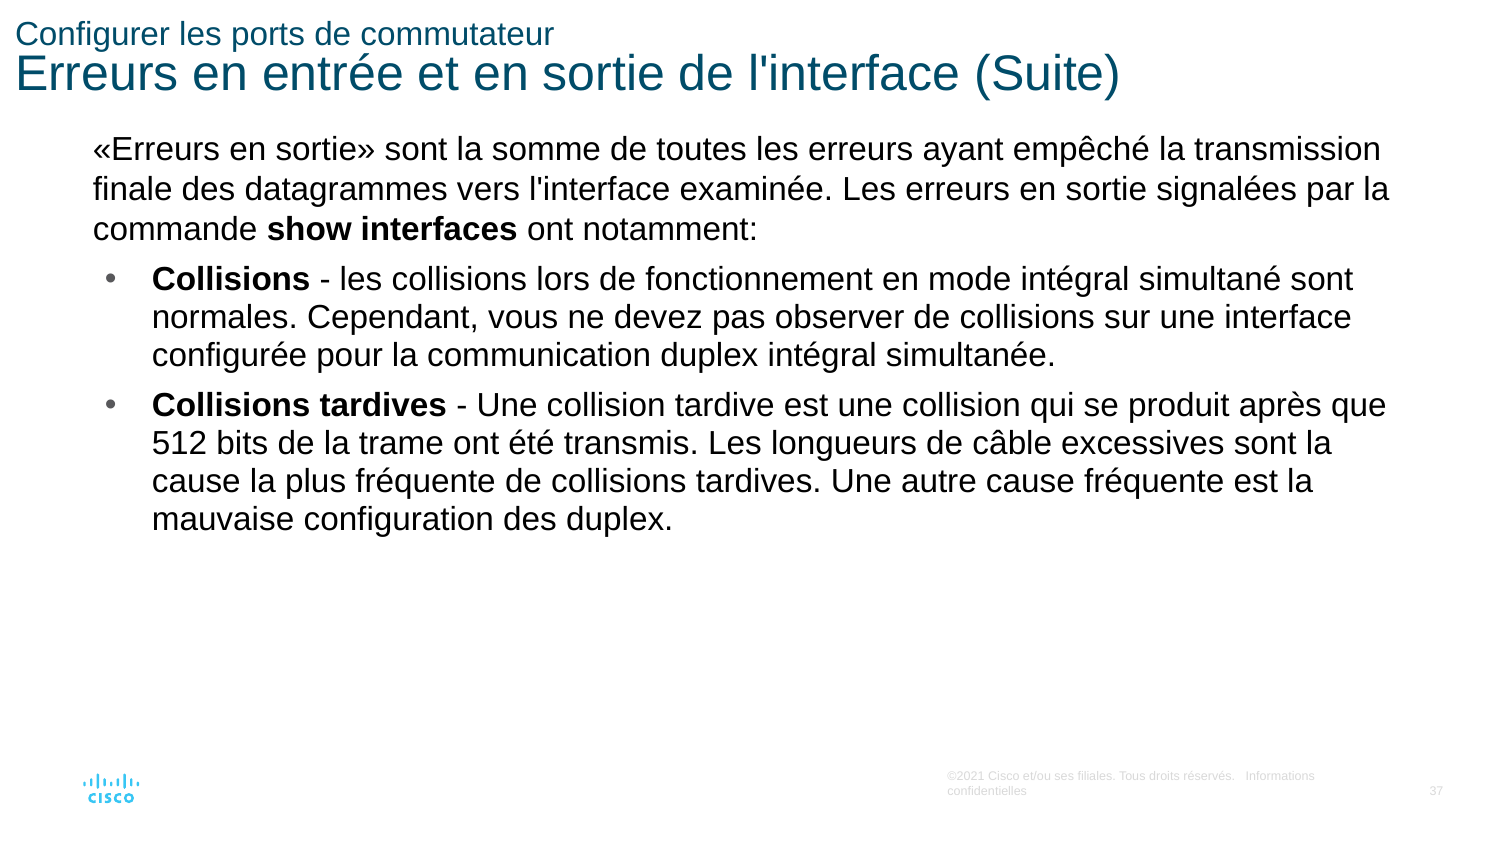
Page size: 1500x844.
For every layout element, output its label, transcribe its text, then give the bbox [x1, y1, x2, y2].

title Configurer les ports de commutateur Erreurs en entrée et en sortie de l'interface (Suite) [0, 0, 1369, 121]
list «Erreurs en sortie» sont la somme de toutes les erreurs ayant empêché la transmission finale des datagrammes vers l'interface examinée. Les erreurs en sortie signalées par la commande show interfaces ont notamment: Collisions - les collisions lors de fonctionnement en mode intégral simultané sont normales. Cependant, vous ne devez pas observer de collisions sur une interface configurée pour la communication duplex intégral simultanée. Collisions tardives - Une collision tardive est une collision qui se produit après que 512 bits de la trame ont été transmis. Les longueurs de câble excessives sont la cause la plus fréquente de collisions tardives. Une autre cause fréquente est la mauvaise configuration des duplex. [77, 120, 1437, 726]
